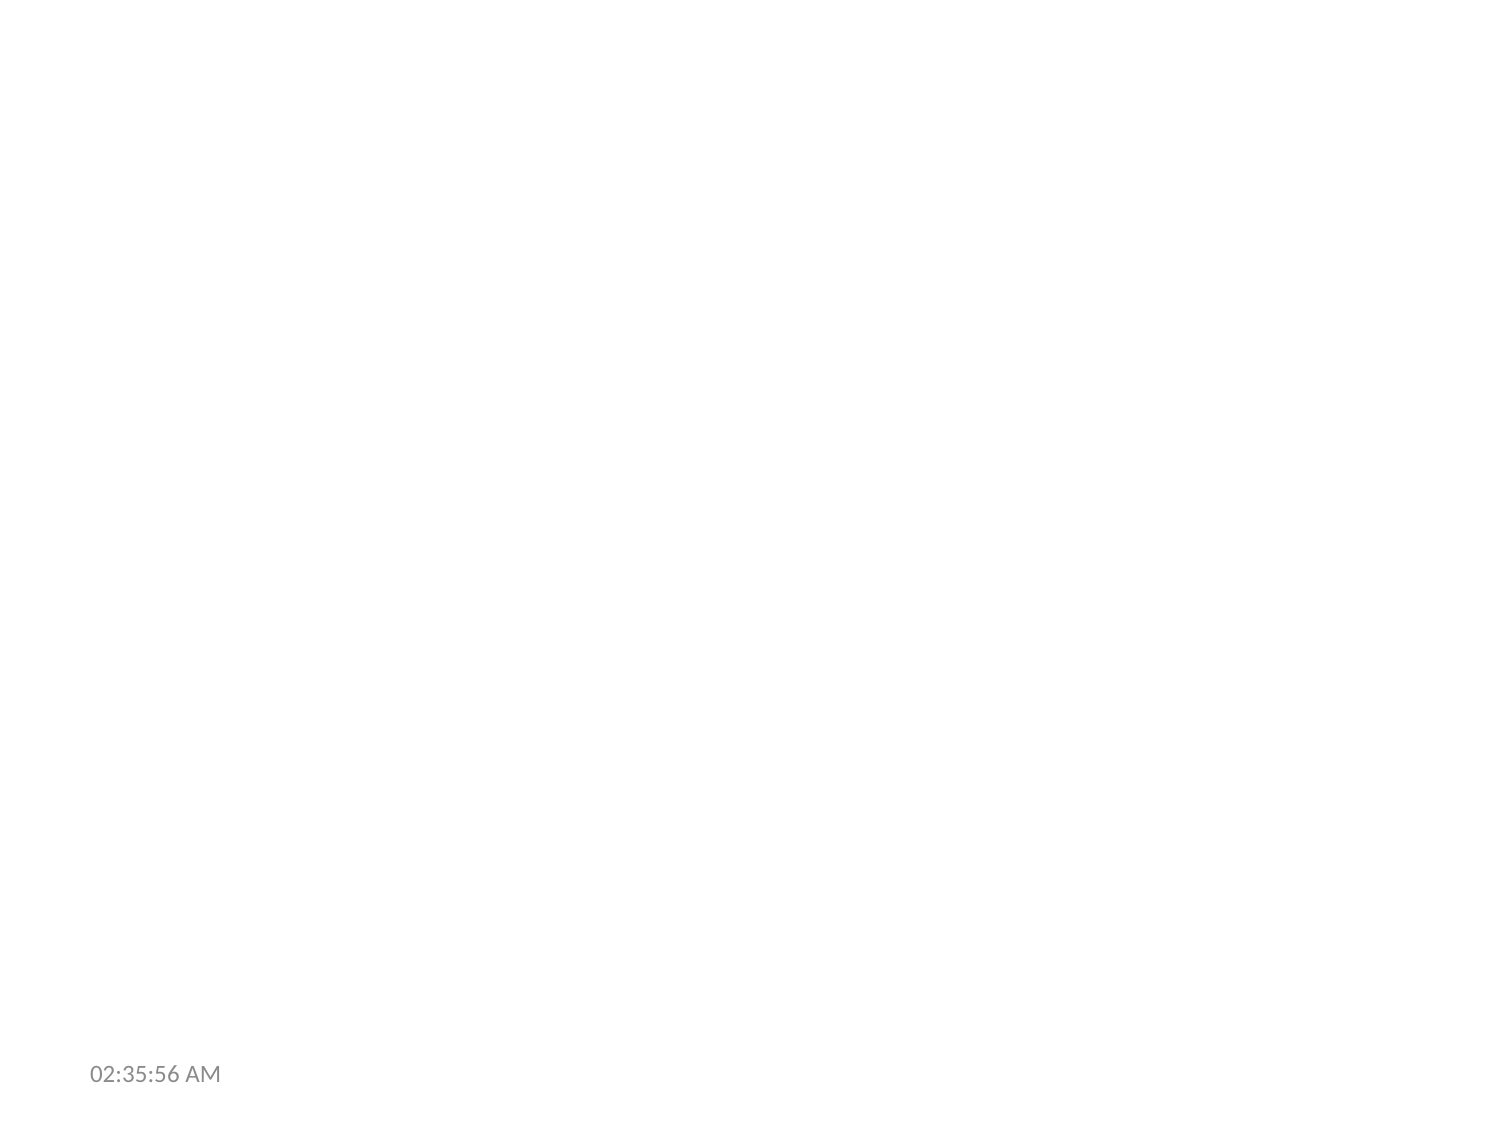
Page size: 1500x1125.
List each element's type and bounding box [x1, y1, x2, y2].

slide_number [75, 1042, 425, 1103]
